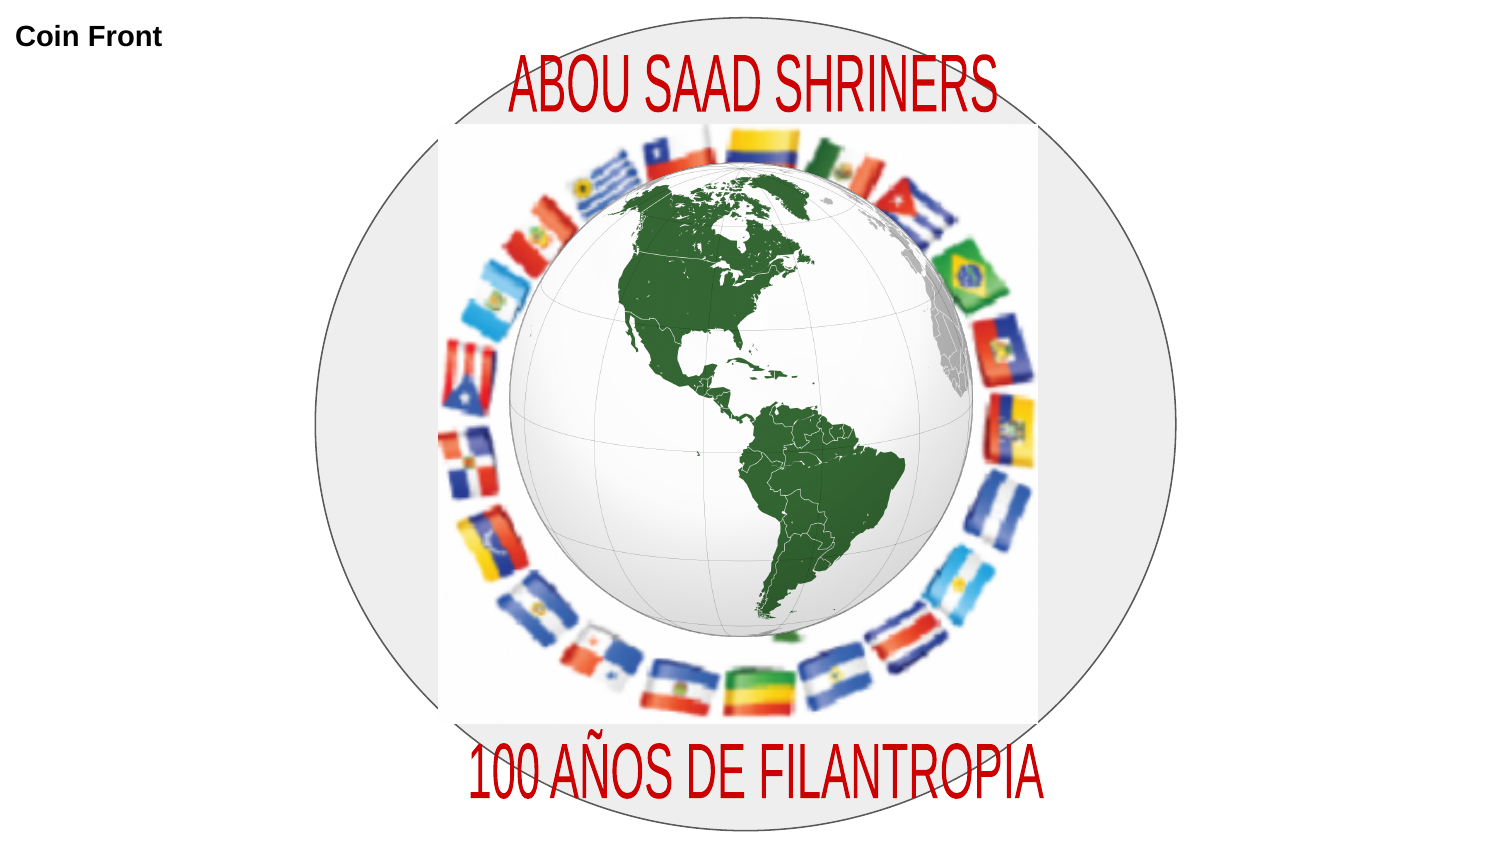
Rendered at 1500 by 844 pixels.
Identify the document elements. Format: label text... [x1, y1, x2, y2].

text_box [465, 733, 1026, 831]
text_box [315, 144, 433, 704]
text_box [456, 17, 1036, 124]
text_box [1039, 126, 1176, 720]
text_box Coin Front [0, 1, 367, 72]
picture [438, 124, 1038, 724]
